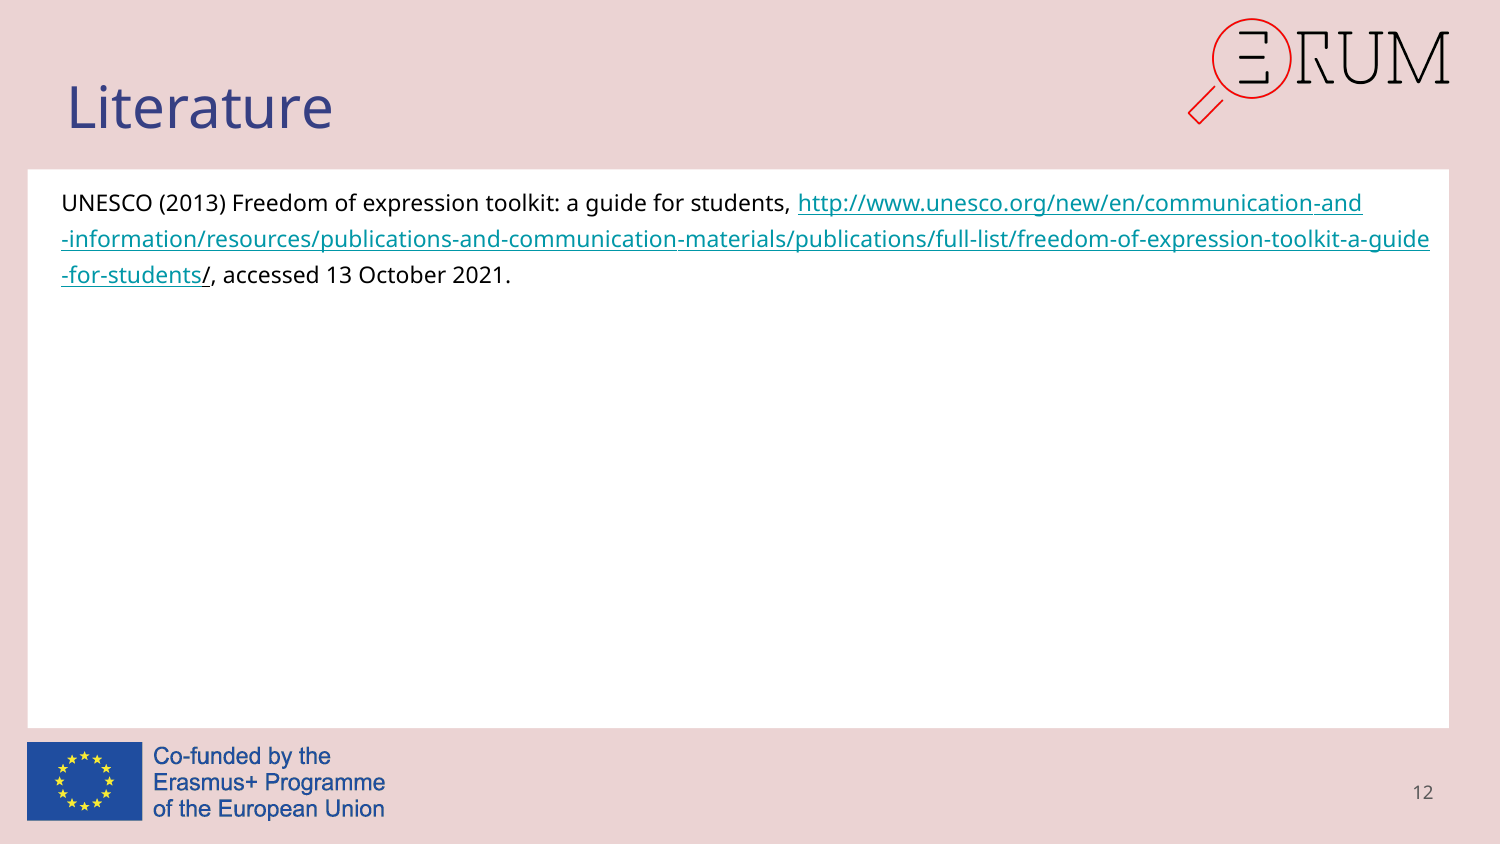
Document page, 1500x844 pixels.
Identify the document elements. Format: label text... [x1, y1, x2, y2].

picture [27, 742, 385, 821]
slide_number 12 [1358, 761, 1449, 826]
picture [1136, 0, 1500, 137]
list UNESCO (2013) Freedom of expression toolkit: a guide for students, http://www.unesco.org/new/en/communication-and-information/resources/publications-and-communication-materials/publications/full-list/freedom-of-expression-toolkit-a-guide-for-students/, accessed 13 October 2021. [27, 169, 1449, 729]
title Literature [51, 55, 1168, 150]
